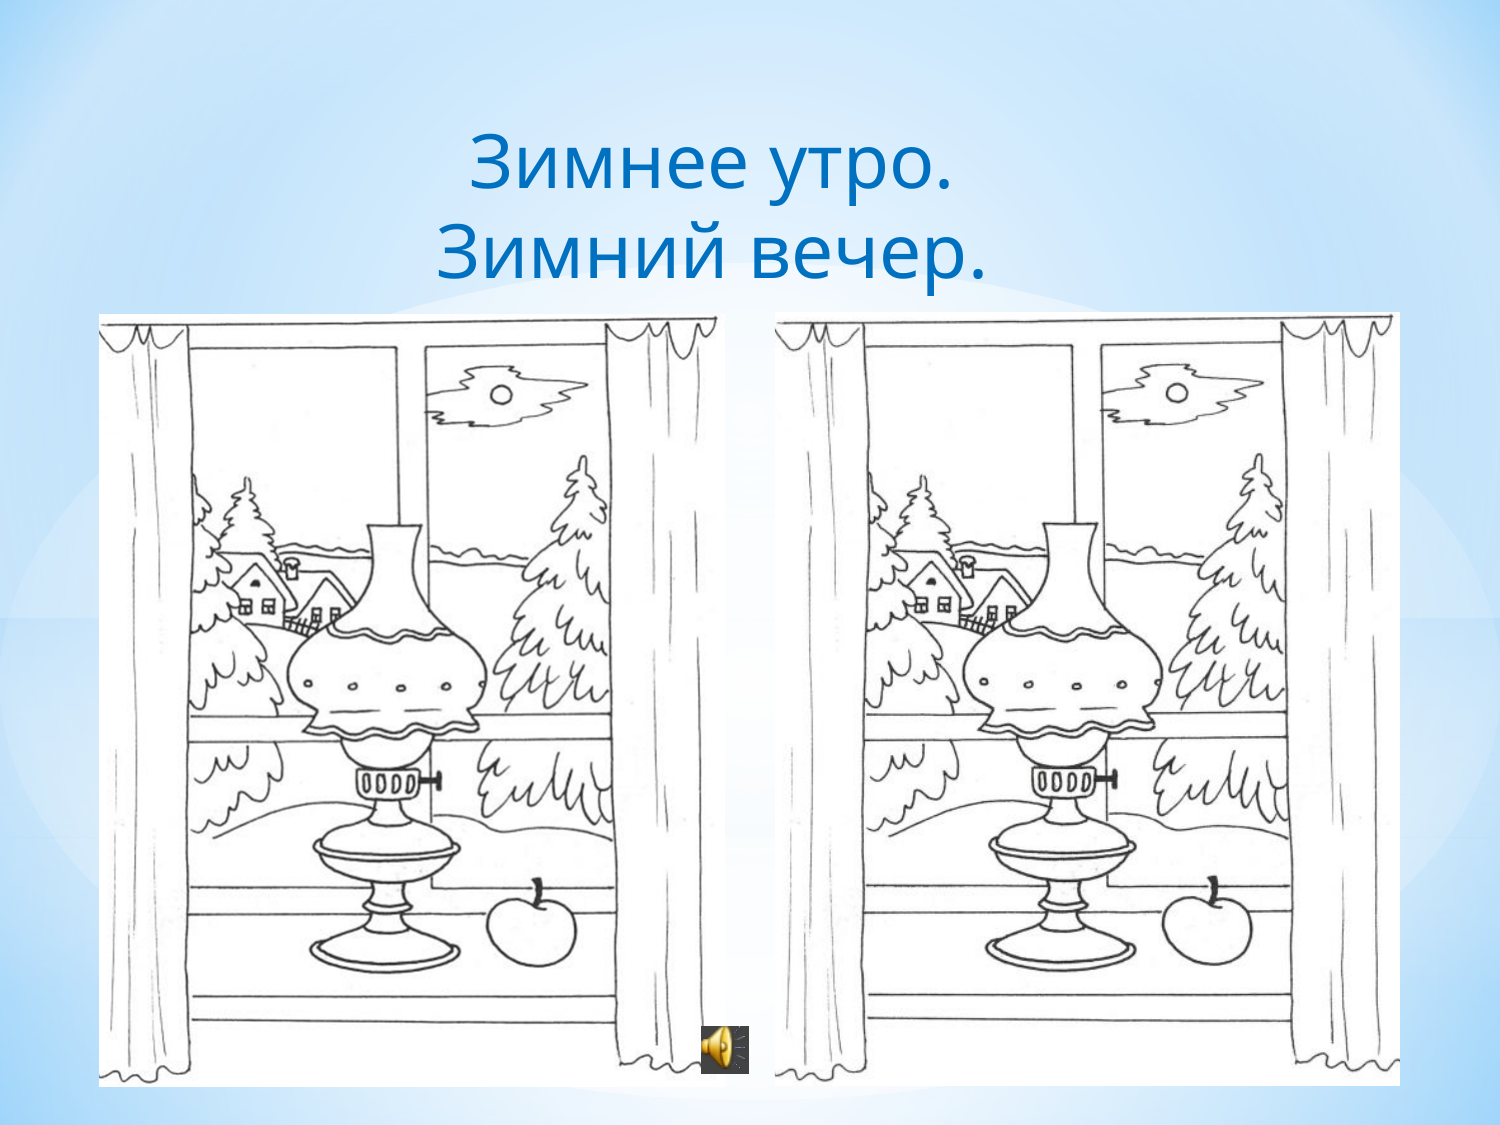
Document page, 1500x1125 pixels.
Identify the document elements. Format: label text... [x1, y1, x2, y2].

text_box Зимнее утро. Зимний вечер. [337, 105, 1088, 301]
text_box [49, 0, 1500, 812]
picture [99, 314, 751, 1088]
picture [774, 312, 1401, 1086]
